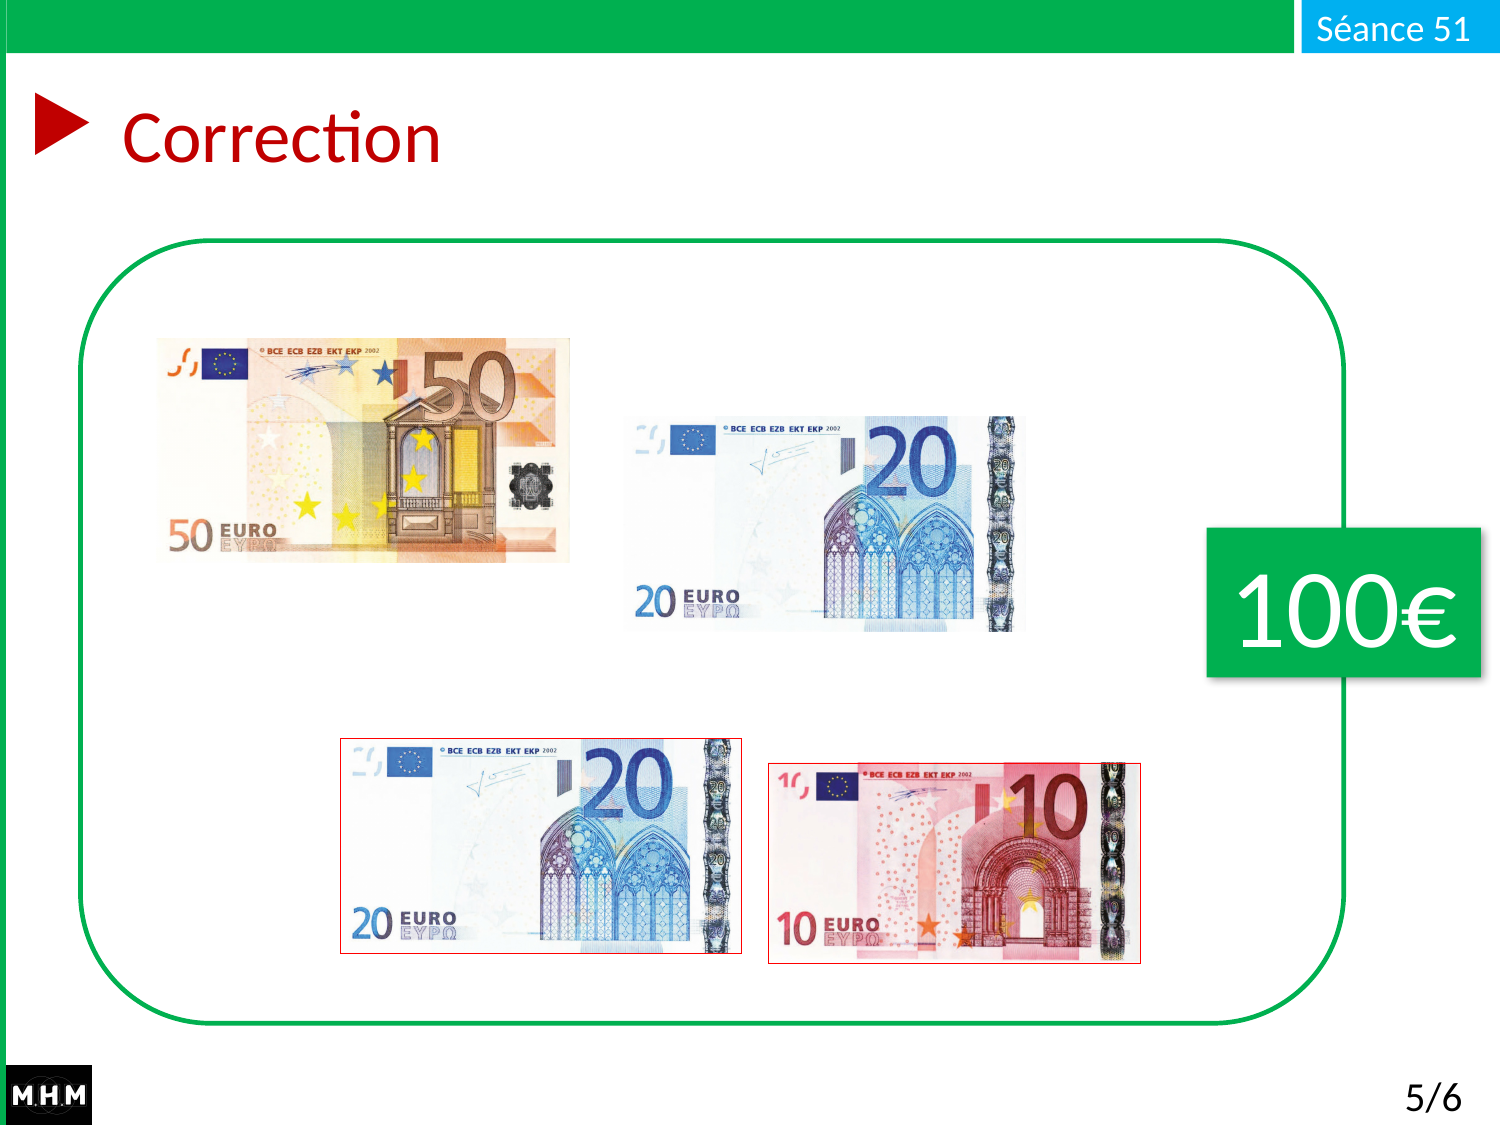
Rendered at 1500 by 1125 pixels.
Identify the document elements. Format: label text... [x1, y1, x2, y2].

text_box 5/6 [1389, 1068, 1500, 1125]
picture [768, 762, 1141, 964]
picture [340, 738, 742, 954]
picture [6, 1065, 92, 1125]
title Correction [13, 58, 1453, 219]
picture [623, 416, 1026, 632]
picture [156, 338, 570, 563]
text_box 100€ [1206, 527, 1481, 678]
text_box [79, 239, 1345, 1025]
